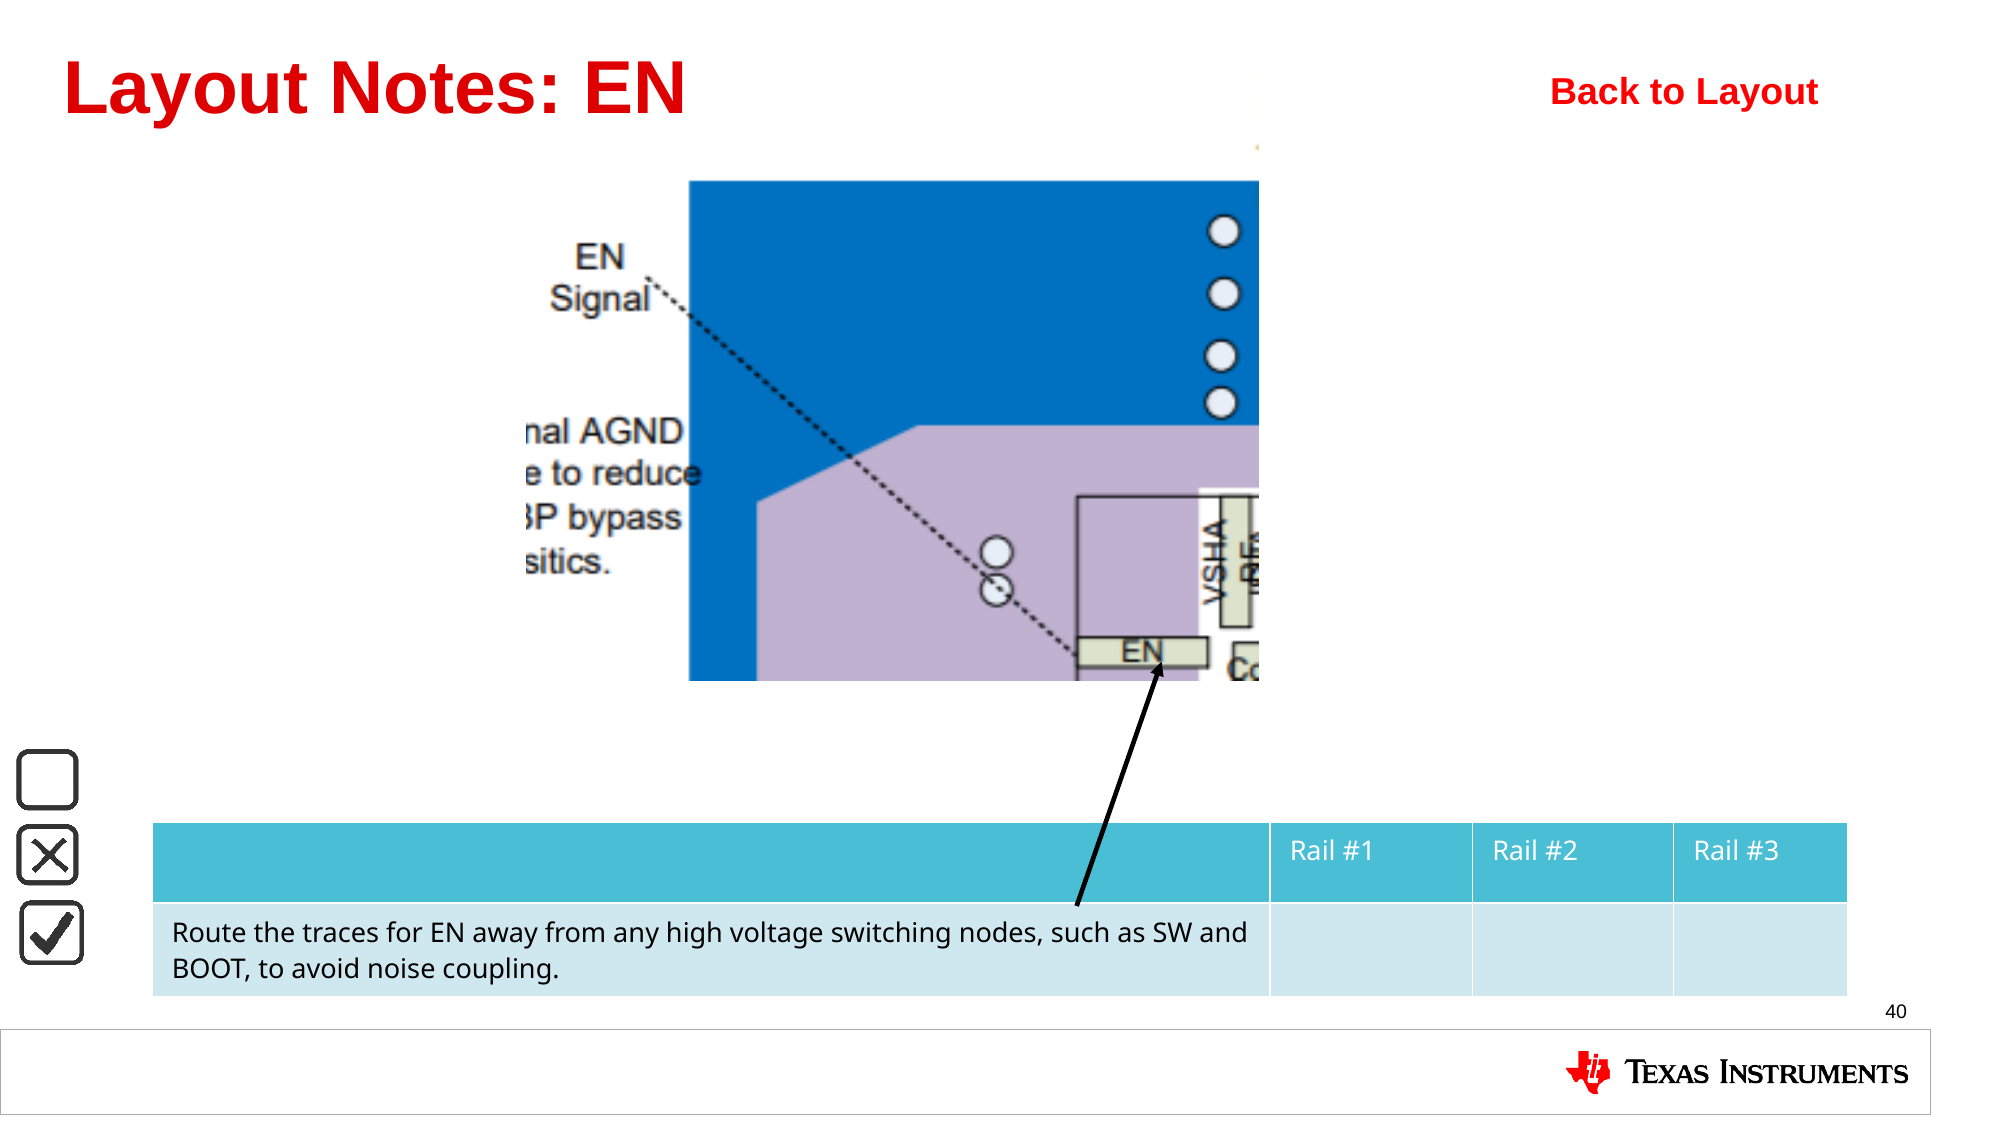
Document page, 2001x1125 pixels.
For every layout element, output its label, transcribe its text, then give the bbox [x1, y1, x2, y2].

table_header [153, 823, 1071, 902]
picture [11, 895, 95, 973]
table_header Rail #3 [1674, 823, 1847, 902]
slide_number 40 [1452, 992, 1920, 1027]
table_header [1166, 823, 1269, 902]
title Layout Notes: EN [50, 23, 1901, 157]
table_cell [1473, 904, 1673, 996]
picture [15, 822, 82, 888]
table_cell [1674, 904, 1847, 996]
table_header Rail #1 [1271, 823, 1472, 902]
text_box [1076, 661, 1162, 907]
picture [1566, 1051, 1908, 1094]
text_box Back to Layout [1535, 59, 1834, 120]
picture [526, 75, 1259, 681]
table_cell [1271, 904, 1472, 996]
table_cell Route the traces for EN away from any high voltage switching nodes, such as SW and BOOT, to avoid noise coupling. [153, 904, 1269, 996]
table_header Rail #2 [1473, 823, 1673, 902]
picture [15, 746, 82, 812]
